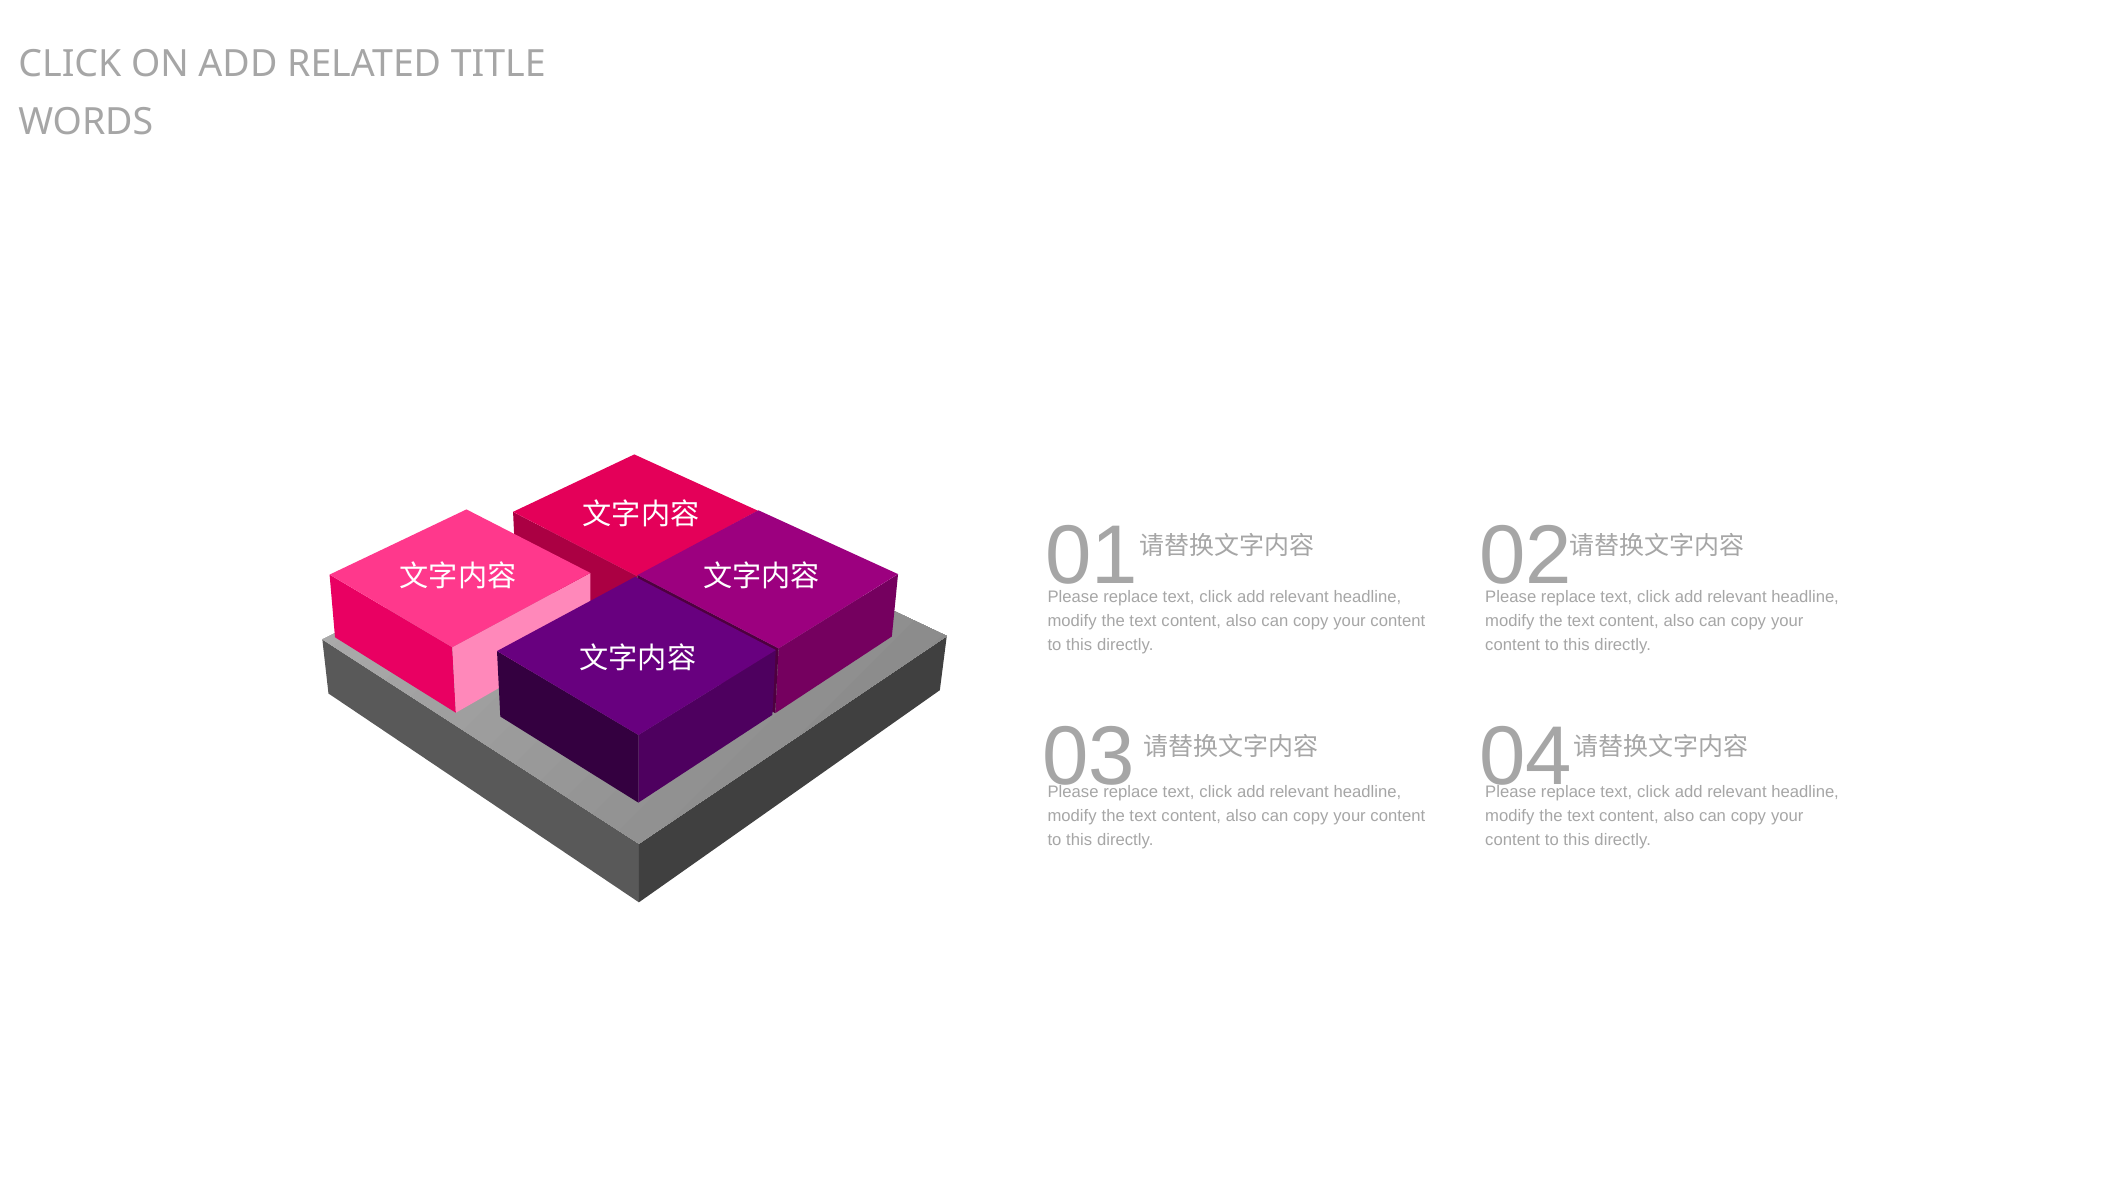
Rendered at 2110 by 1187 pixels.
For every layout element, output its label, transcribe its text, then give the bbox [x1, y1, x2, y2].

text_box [1478, 480, 1860, 652]
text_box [637, 510, 898, 714]
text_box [1041, 681, 1430, 848]
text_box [322, 486, 947, 903]
text_box CLICK ON ADD RELATED TITLE WORDS [3, 18, 595, 150]
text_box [513, 454, 758, 576]
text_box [1478, 681, 1860, 848]
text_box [497, 576, 776, 803]
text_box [1045, 480, 1430, 652]
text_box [329, 509, 591, 713]
